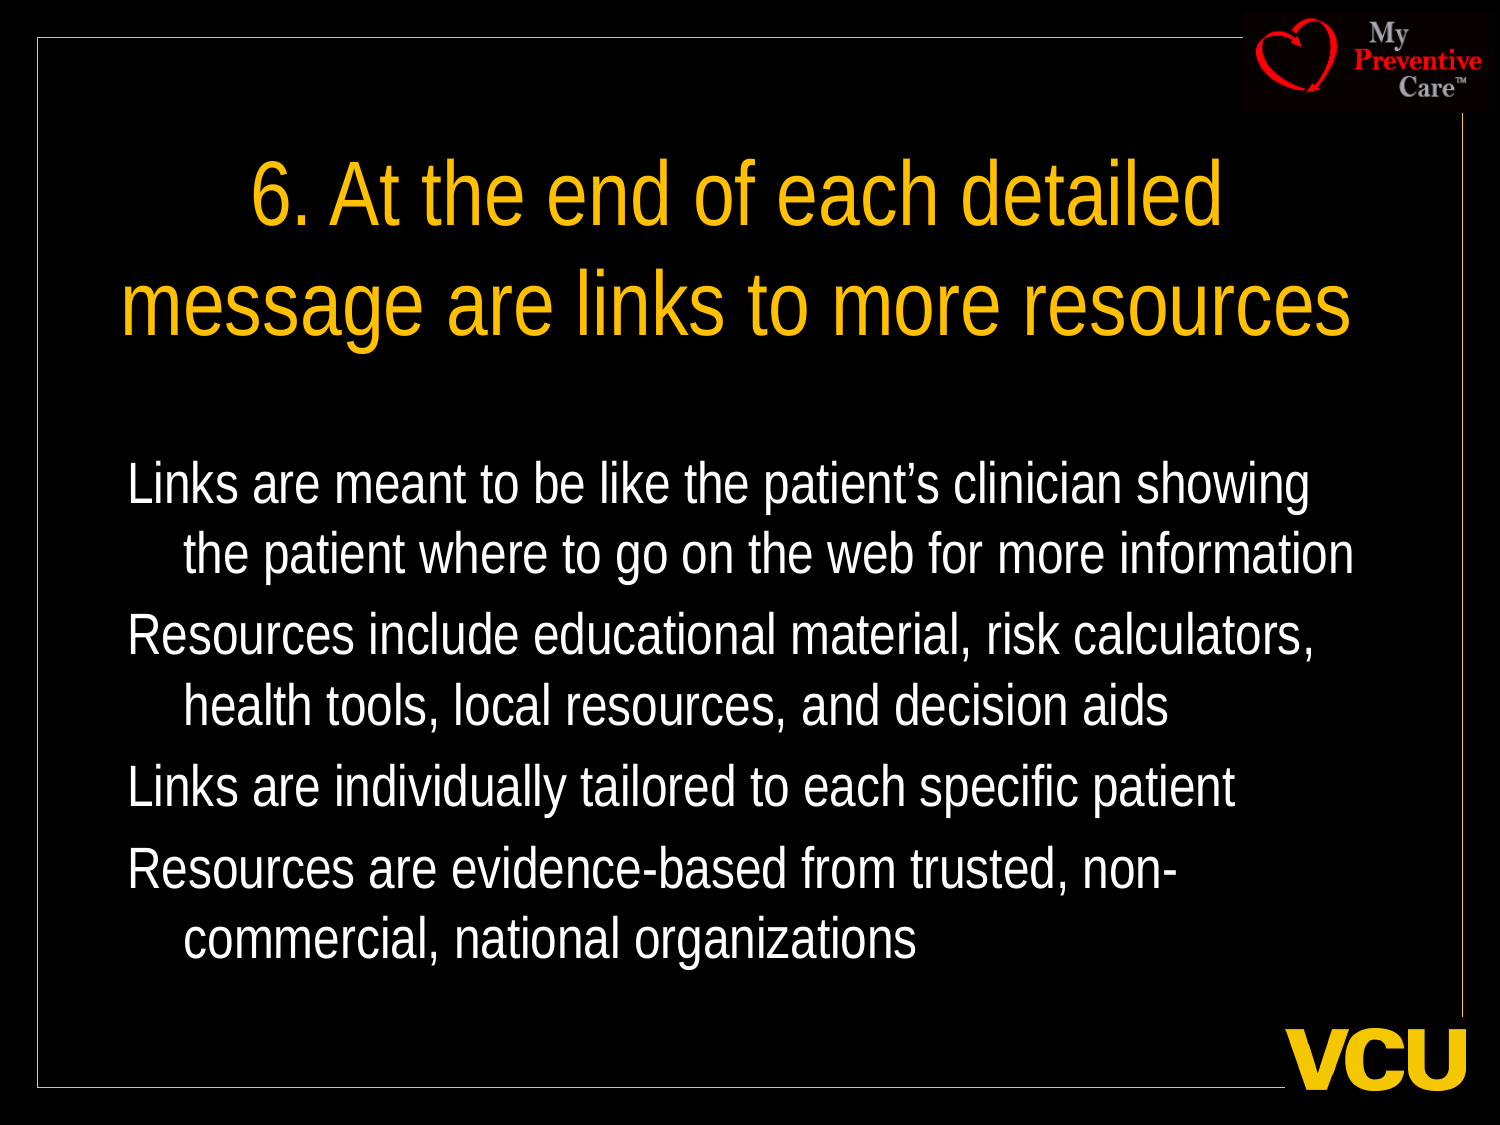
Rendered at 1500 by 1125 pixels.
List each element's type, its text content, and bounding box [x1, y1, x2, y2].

picture [1285, 1017, 1474, 1091]
title 6. At the end of each detailed message are links to more resources [99, 149, 1376, 338]
list Links are meant to be like the patient’s clinician showing the patient where to go on the web for more information Resources include educational material, risk calculators, health tools, local resources, and decision aids Links are individually tailored to each specific patient Resources are evidence-based from trusted, non-commercial, national organizations [112, 437, 1388, 926]
picture [1243, 12, 1495, 113]
